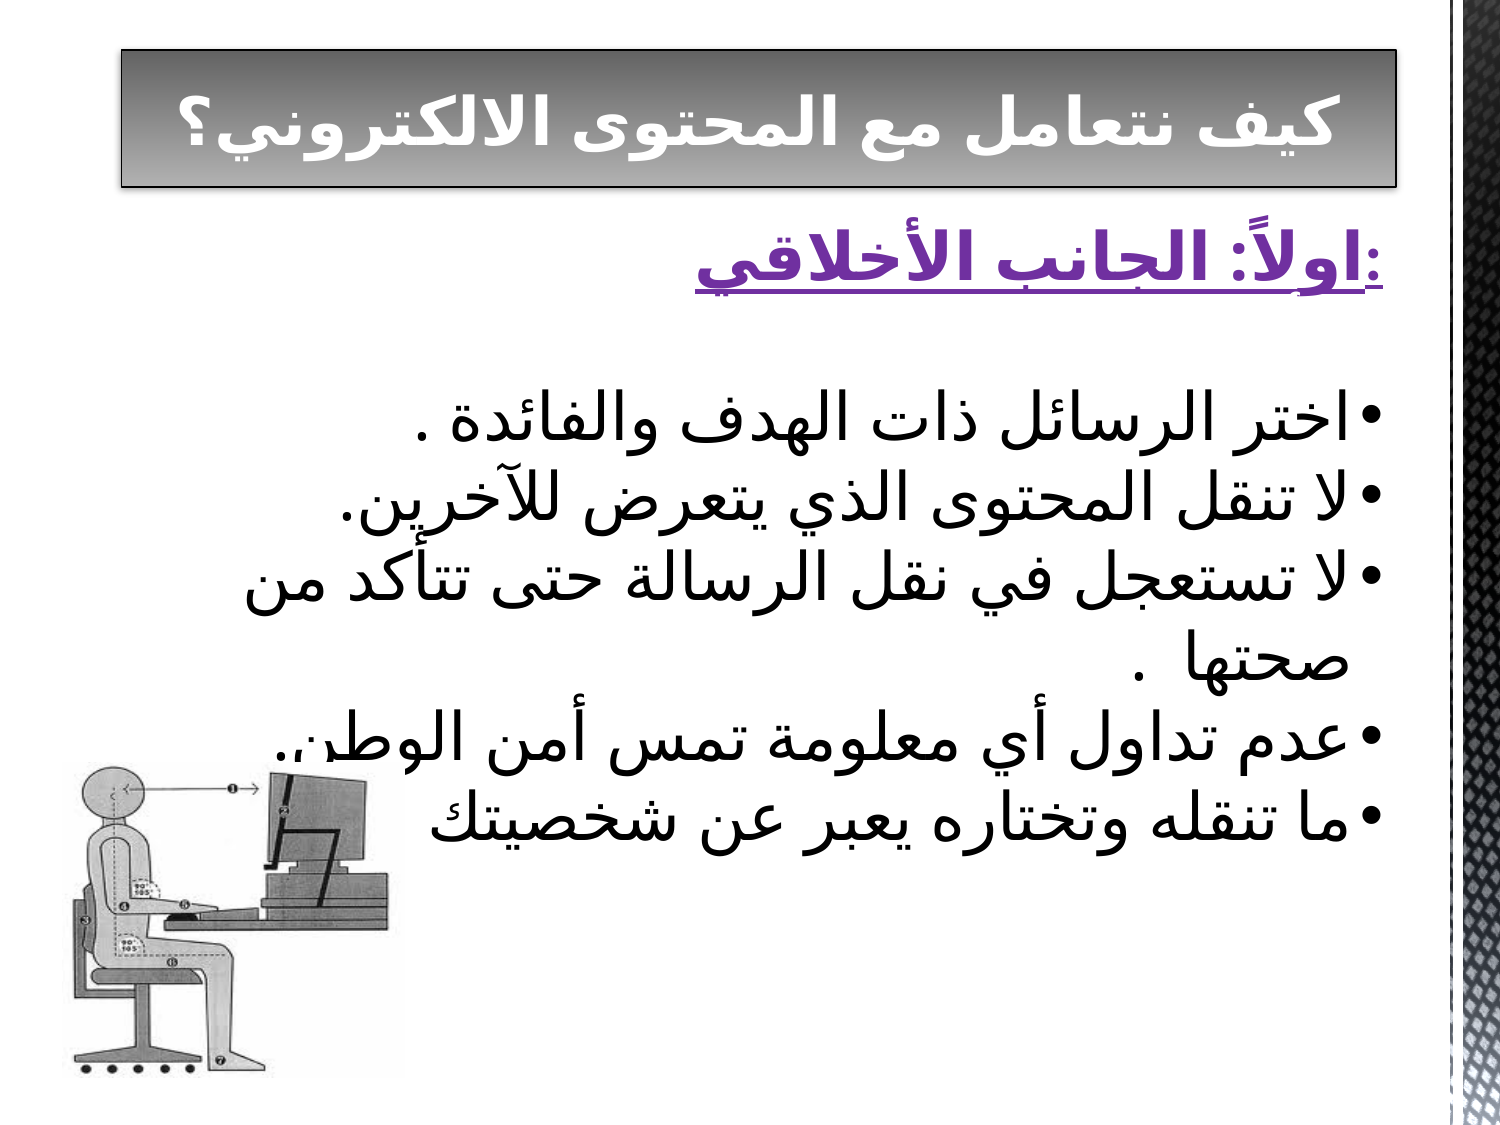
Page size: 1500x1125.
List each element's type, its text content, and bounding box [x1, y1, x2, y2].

text_box كيف نتعامل مع المحتوى الالكتروني؟ [121, 49, 1397, 162]
list اولاً: الجانب الأخلاقي: التأكد من صحة المعلومات. اختر الرسائل ذات الهدف والفائدة . لا تنقل المحتوى الذي يتعرض للآخرين. لا تستعجل في نقل الرسالة حتى تتأكد من صحتها . عدم تداول أي معلومة تمس أمن الوطن. ما تنقله وتختاره يعبر عن شخصيتك [48, 162, 1399, 905]
picture [62, 762, 405, 1078]
picture [1447, 0, 1500, 1125]
